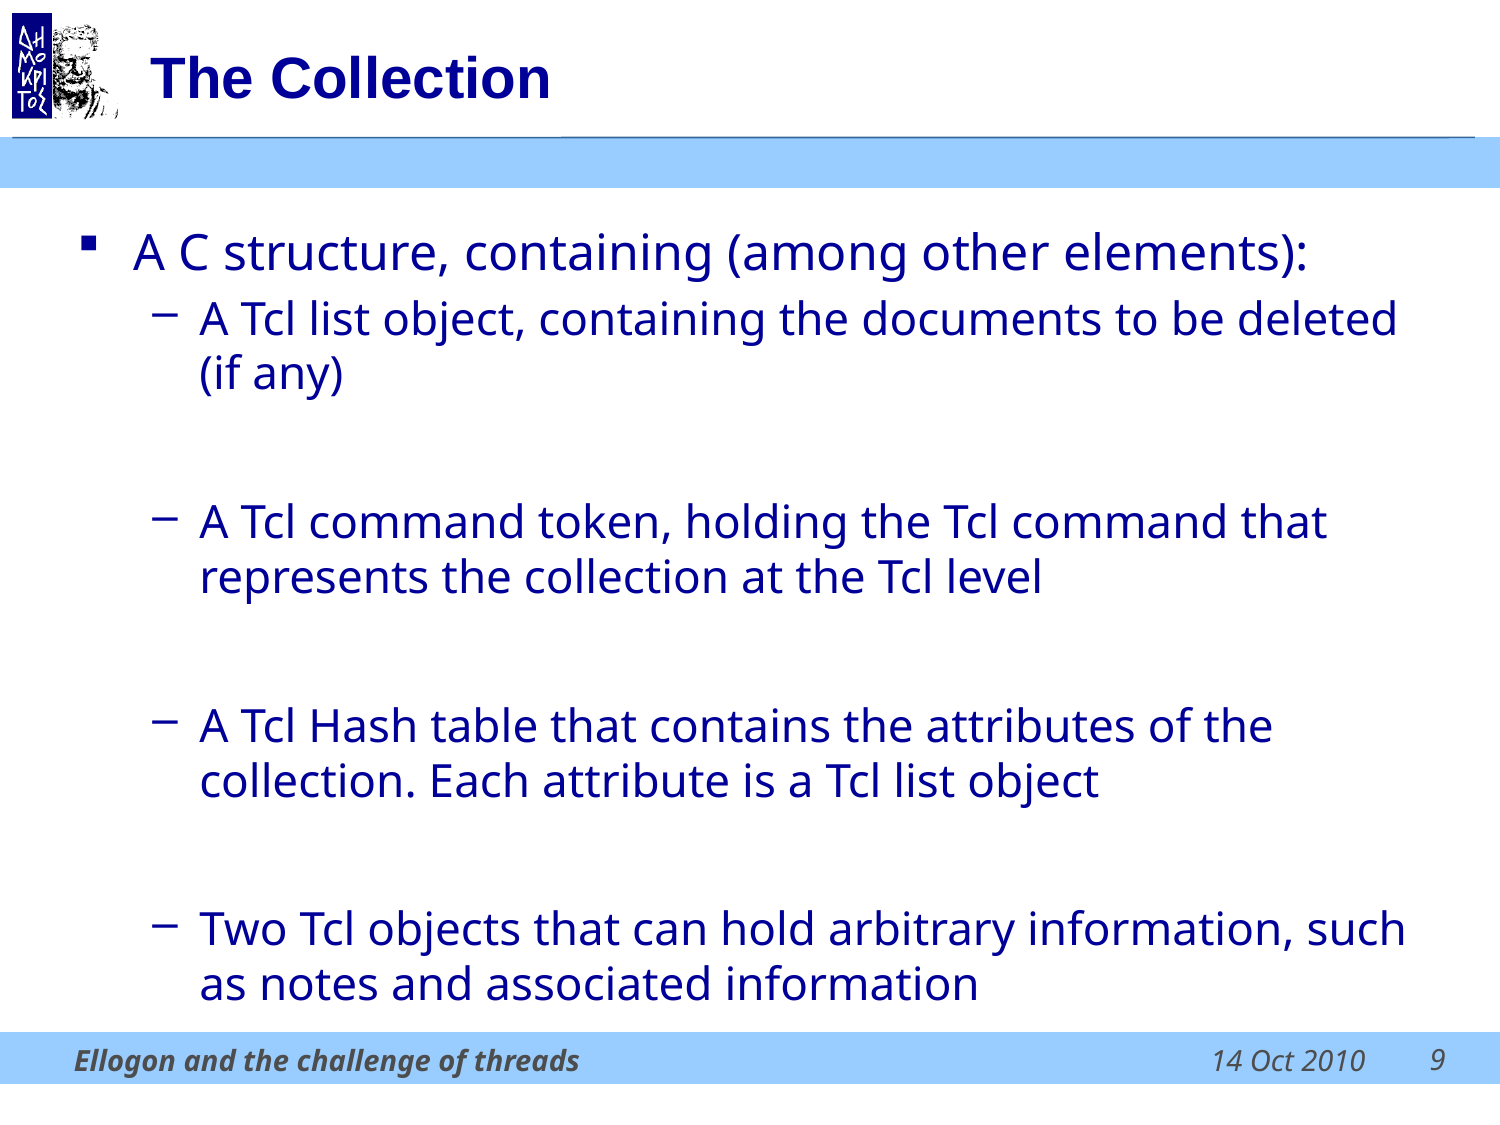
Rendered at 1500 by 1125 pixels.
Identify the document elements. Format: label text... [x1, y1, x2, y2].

picture [11, 13, 118, 120]
footer Ellogon and the challenge of threads [58, 1034, 1190, 1086]
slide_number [1190, 1034, 1381, 1086]
list A C structure, containing (among other elements): A Tcl list object, containing the documents to be deleted (if any) A Tcl command token, holding the Tcl command that represents the collection at the Tcl level A Tcl Hash table that contains the attributes of the collection. Each attribute is a Tcl list object Two Tcl objects that can hold arbitrary information, such as notes and associated information [62, 212, 1438, 1001]
title The Collection [135, 12, 1476, 138]
slide_number 9 [1399, 1033, 1476, 1084]
